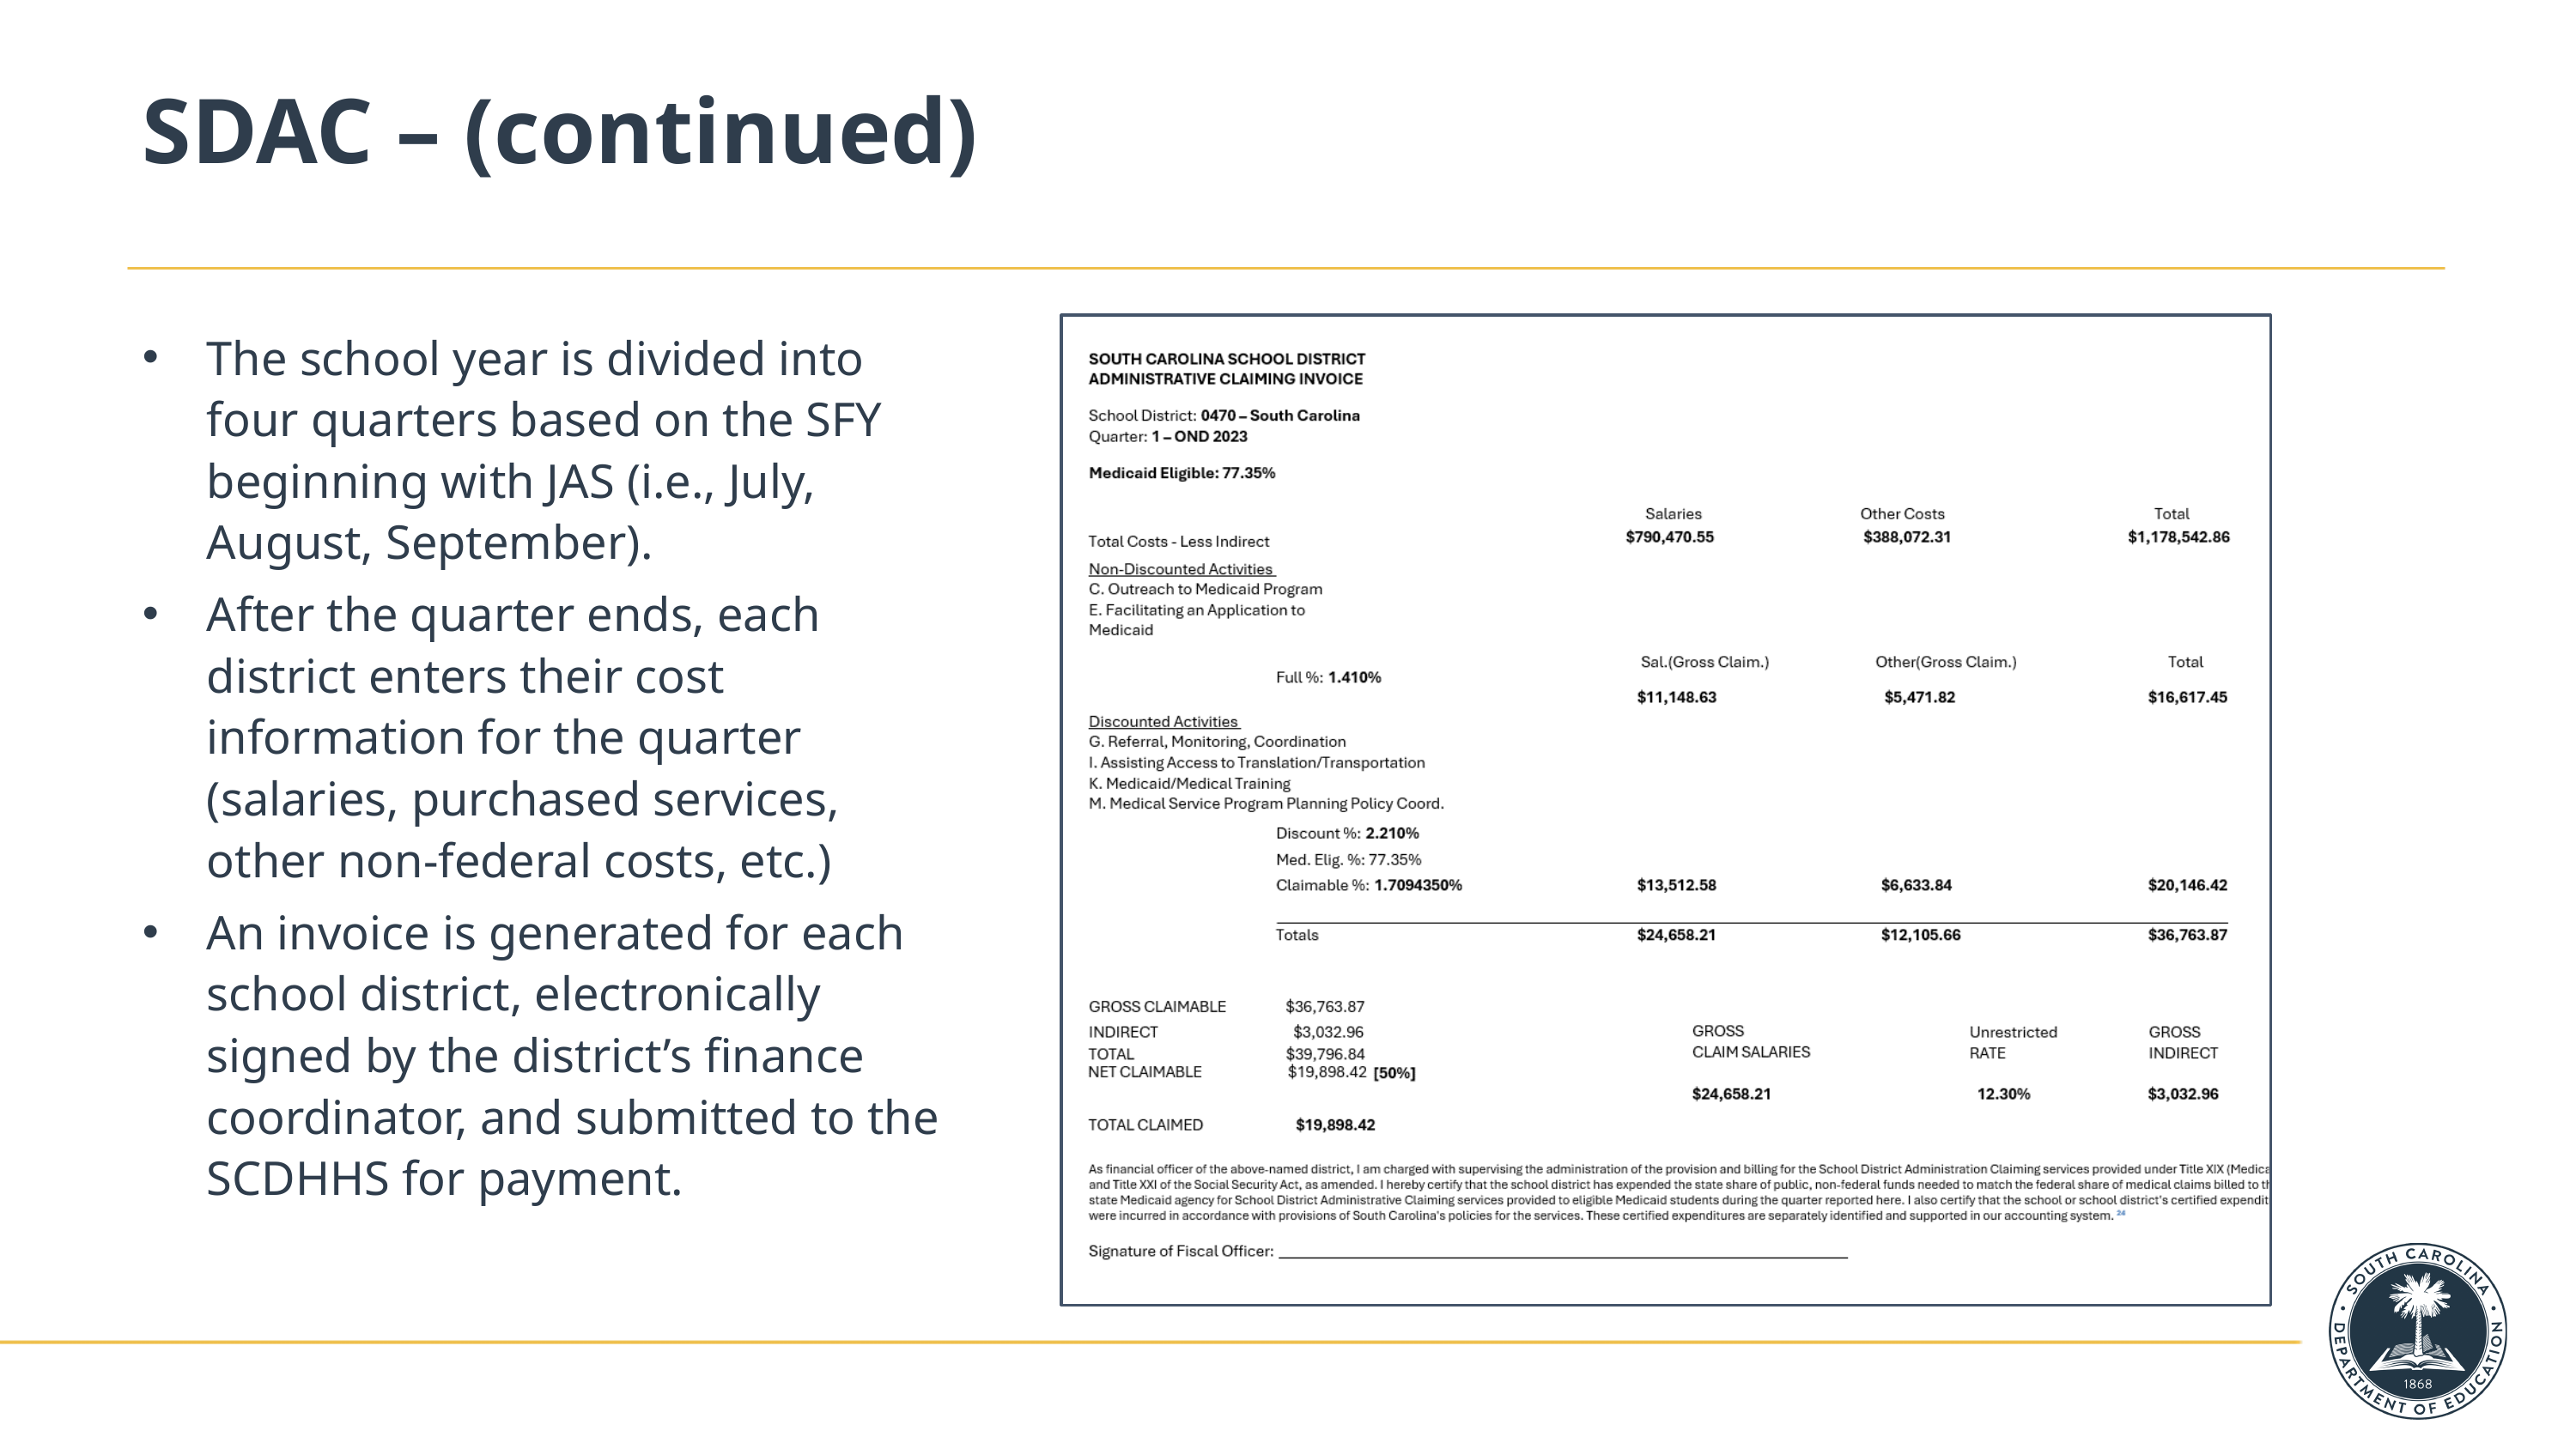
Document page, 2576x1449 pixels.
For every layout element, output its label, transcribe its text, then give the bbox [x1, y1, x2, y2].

list The school year is divided into four quarters based on the SFY beginning with JAS (i.e., July, August, September). After the quarter ends, each district enters their cost information for the quarter (salaries, purchased services, other non-federal costs, etc.) An invoice is generated for each school district, electronically signed by the district’s finance coordinator, and submitted to the SCDHHS for payment. [129, 316, 956, 1304]
title SDAC – (continued) [129, 67, 2440, 222]
picture [1061, 316, 2270, 1305]
picture [2329, 1243, 2507, 1420]
